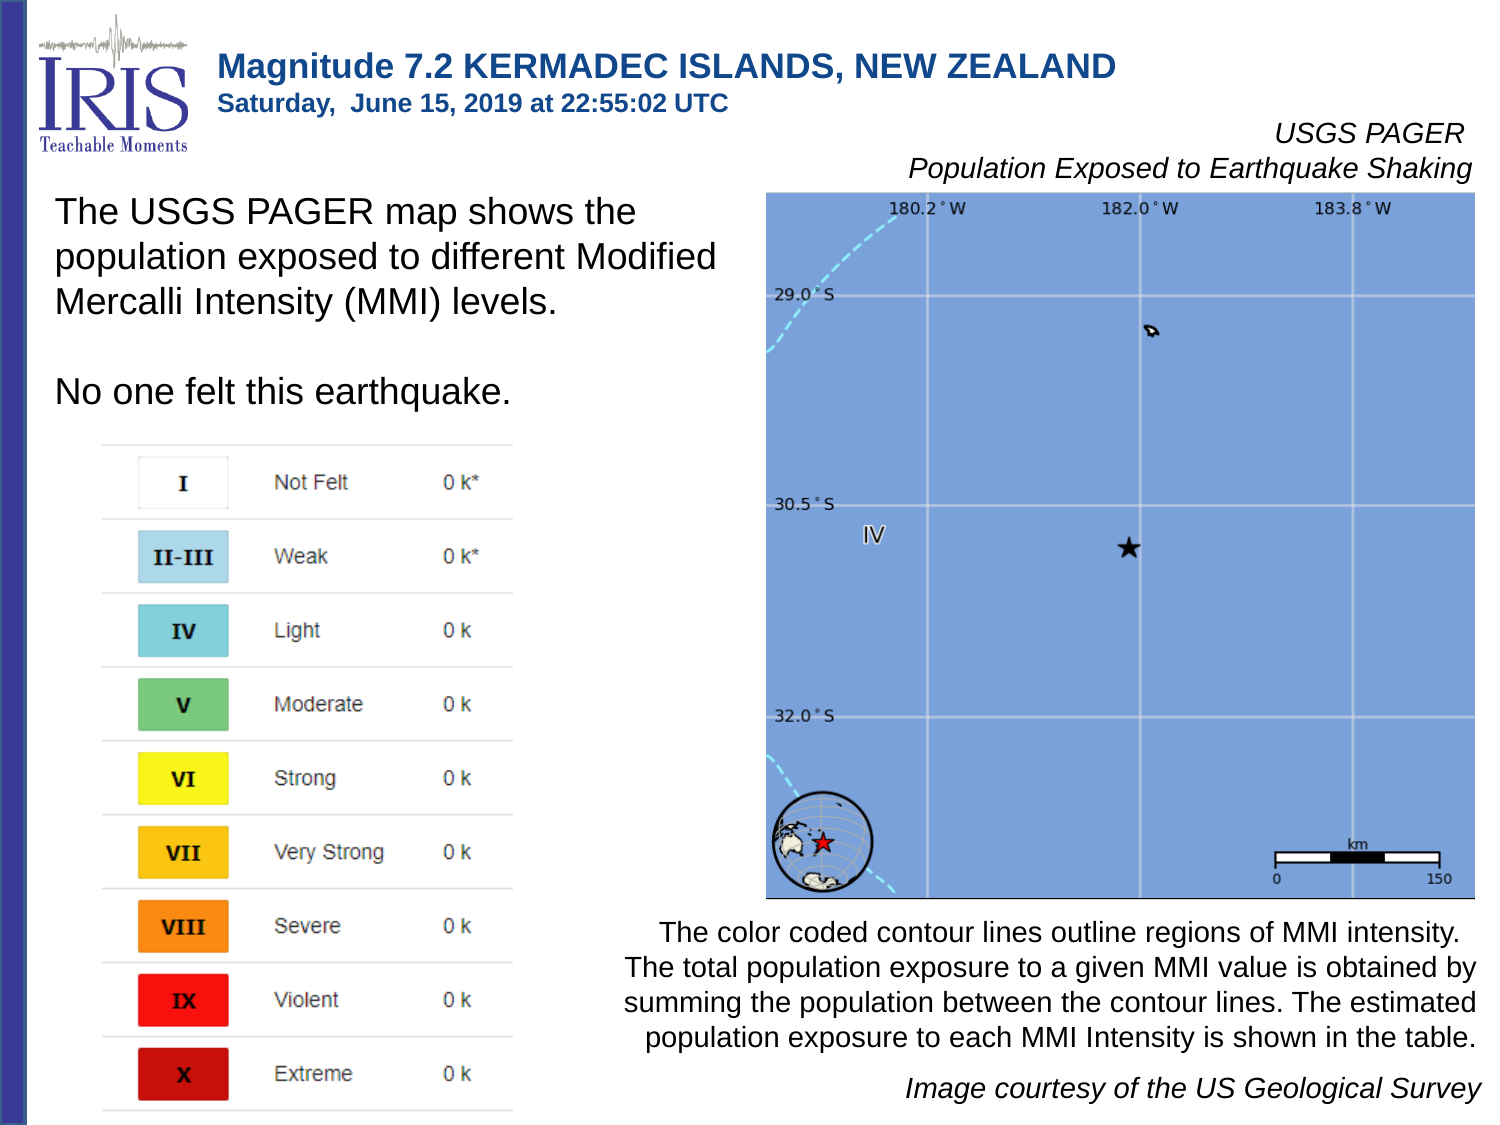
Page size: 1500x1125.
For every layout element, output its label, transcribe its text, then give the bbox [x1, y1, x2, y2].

text_box The color coded contour lines outline regions of MMI intensity. The total population exposure to a given MMI value is obtained by summing the population between the contour lines. The estimated population exposure to each MMI Intensity is shown in the table. [546, 905, 1493, 1061]
picture [766, 192, 1476, 900]
text_box Magnitude 7.2 KERMADEC ISLANDS, NEW ZEALAND Saturday, June 15, 2019 at 22:55:02 UTC [202, 0, 1499, 125]
picture [39, 12, 188, 165]
text_box USGS PAGER Population Exposed to Earthquake Shaking [850, 125, 1489, 193]
text_box The USGS PAGER map shows the population exposed to different Modified Mercalli Intensity (MMI) levels. No one felt this earthquake. [39, 179, 748, 420]
text_box Image courtesy of the US Geological Survey [890, 1061, 1500, 1112]
text_box [0, 0, 27, 1125]
picture [90, 431, 513, 1125]
